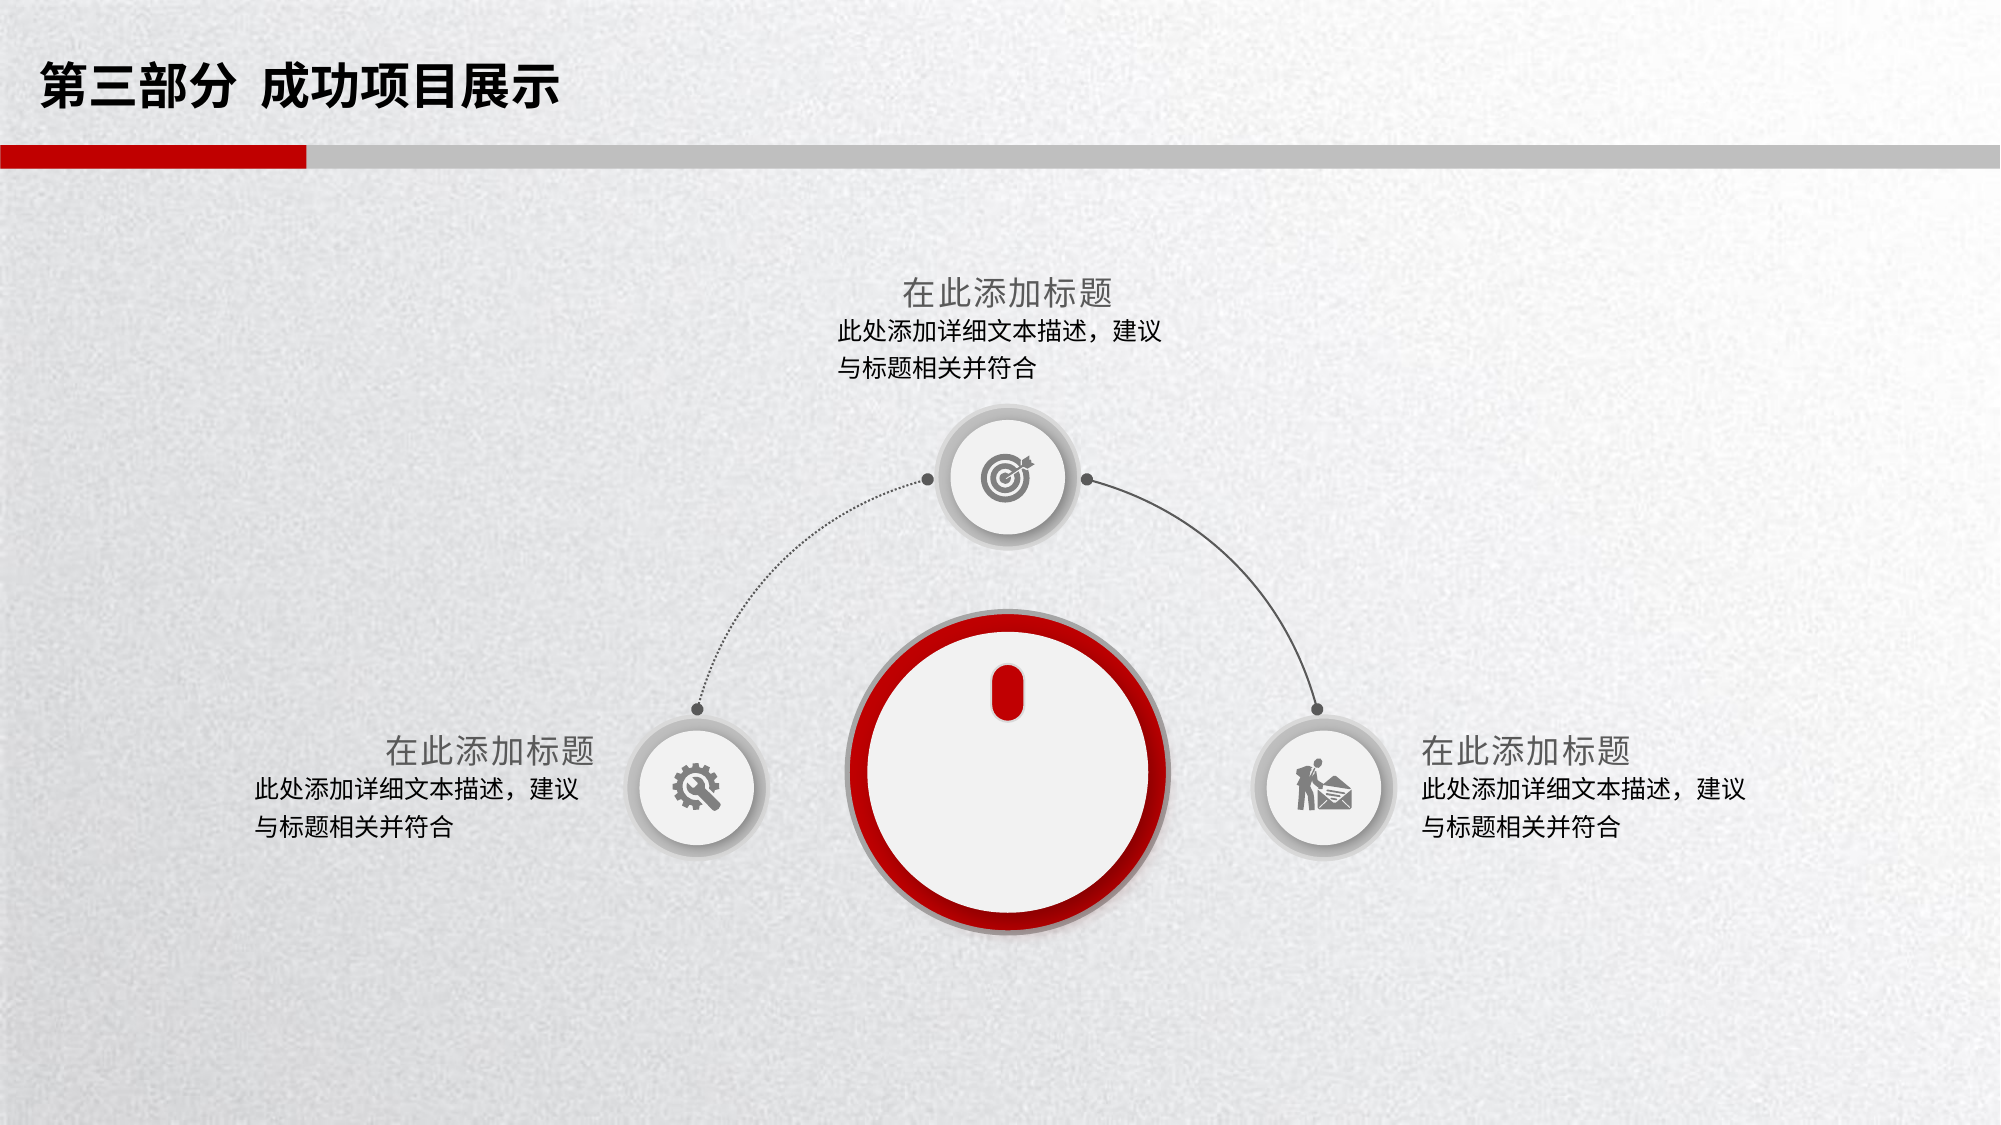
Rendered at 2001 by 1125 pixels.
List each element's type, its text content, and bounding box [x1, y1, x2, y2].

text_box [814, 264, 1201, 392]
text_box [691, 473, 931, 714]
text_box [224, 722, 611, 851]
title 第三部分 成功项目展示 [23, 47, 1824, 124]
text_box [1252, 716, 1396, 860]
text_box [672, 762, 722, 812]
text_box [846, 611, 1169, 934]
text_box [1085, 473, 1324, 714]
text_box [1406, 722, 1793, 851]
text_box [1295, 757, 1352, 811]
picture [0, 0, 2001, 1125]
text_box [625, 716, 769, 860]
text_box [936, 405, 1080, 549]
